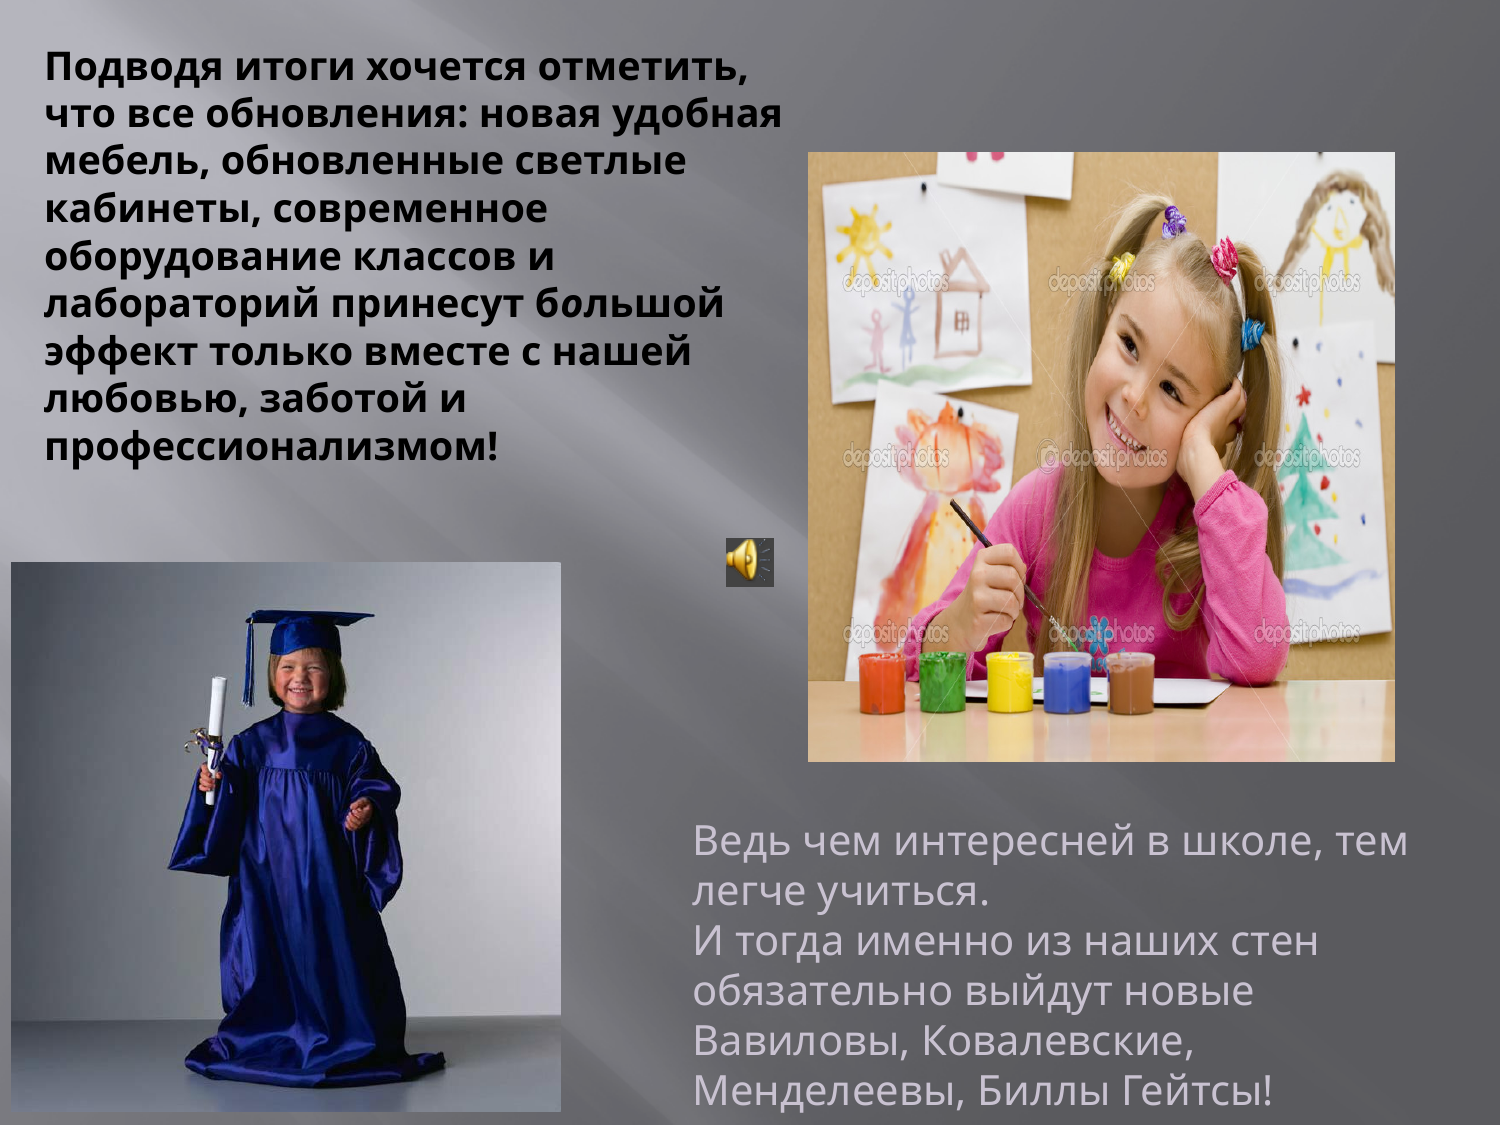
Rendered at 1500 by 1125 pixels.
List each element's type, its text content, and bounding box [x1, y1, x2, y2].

picture [724, 537, 776, 588]
text_box Ведь чем интересней в школе, тем легче учиться. И тогда именно из наших стен обязательно выйдут новые Вавиловы, Ковалевские, Менделеевы, Биллы Гейтсы! [643, 798, 1459, 1125]
picture [11, 562, 562, 1112]
title Подводя итоги хочется отметить, что все обновления: новая удобная мебель, обновленные светлые кабинеты, современное оборудование классов и лабораторий принесут большой эффект только вместе с нашей любовью, заботой и профессионализмом! [29, 31, 833, 525]
picture [808, 152, 1395, 762]
